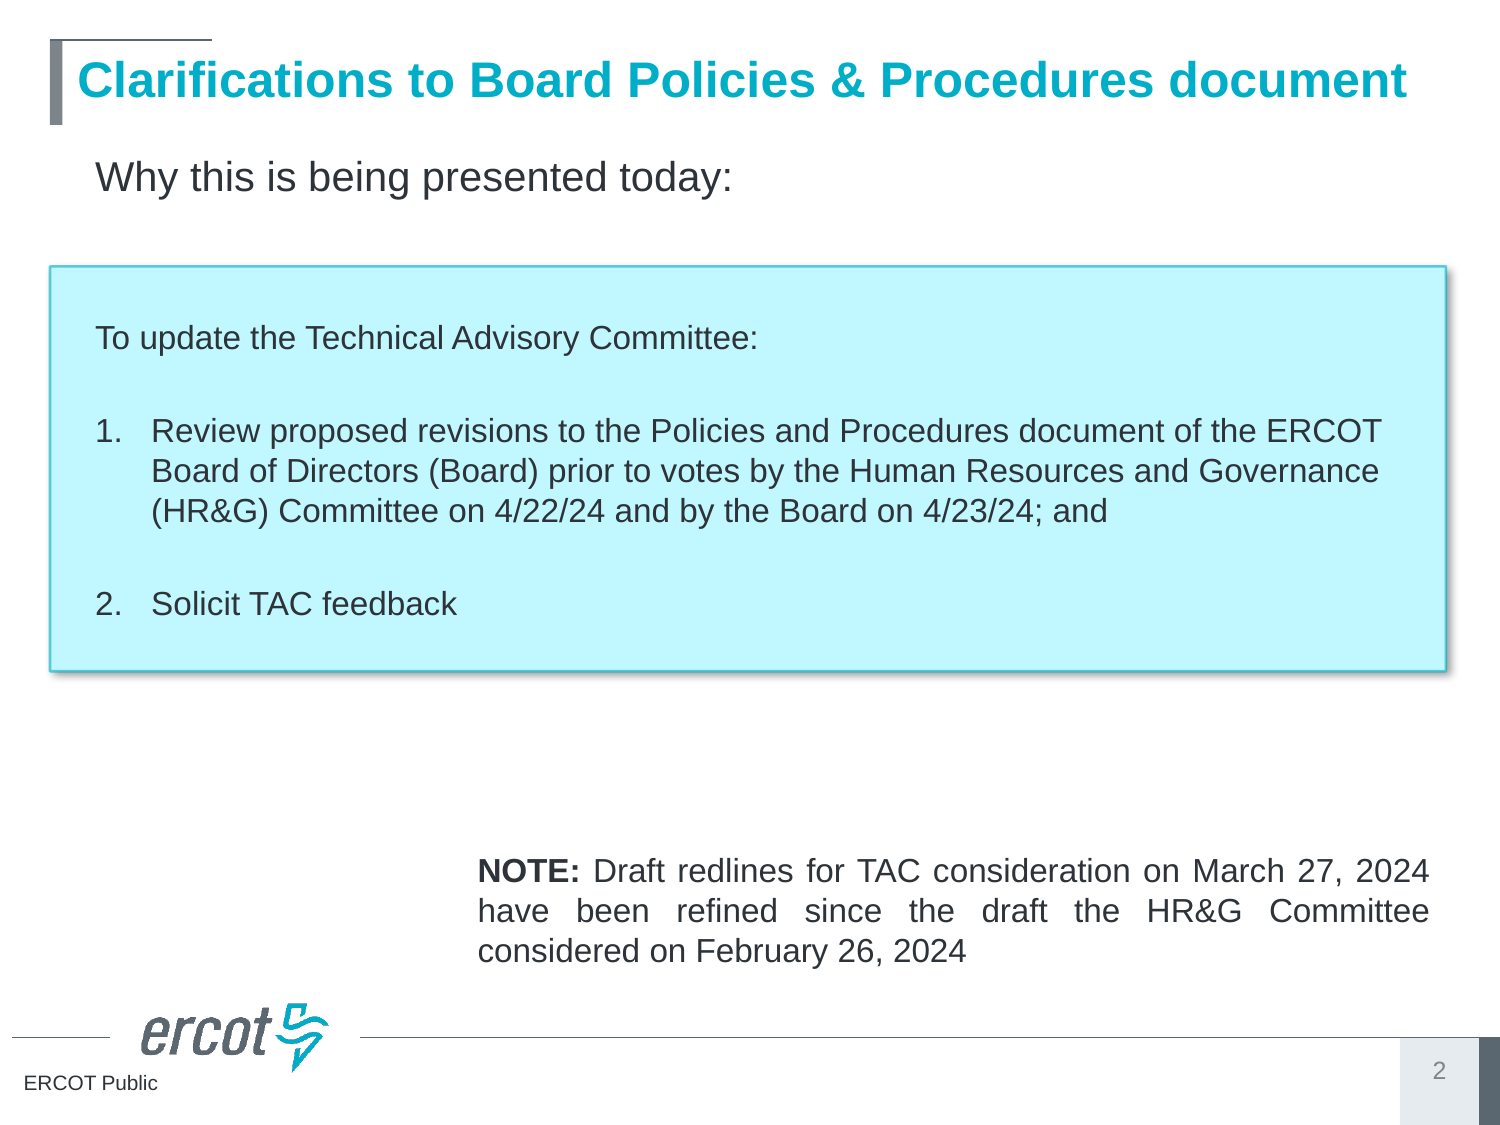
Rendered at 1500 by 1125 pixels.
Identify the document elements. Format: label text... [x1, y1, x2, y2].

text_box Why this is being presented today: [49, 125, 1446, 226]
list To update the Technical Advisory Committee: Review proposed revisions to the Policies and Procedures document of the ERCOT Board of Directors (Board) prior to votes by the Human Resources and Governance (HR&G) Committee on 4/22/24 and by the Board on 4/23/24; and Solicit TAC feedback [49, 265, 1447, 673]
picture [137, 999, 332, 1075]
title Clarifications to Board Policies & Procedures document [62, 39, 1450, 125]
slide_number 2 [1400, 1051, 1480, 1088]
text_box NOTE: Draft redlines for TAC consideration on March 27, 2024 have been refined since the draft the HR&G Committee considered on February 26, 2024 [462, 841, 1446, 976]
